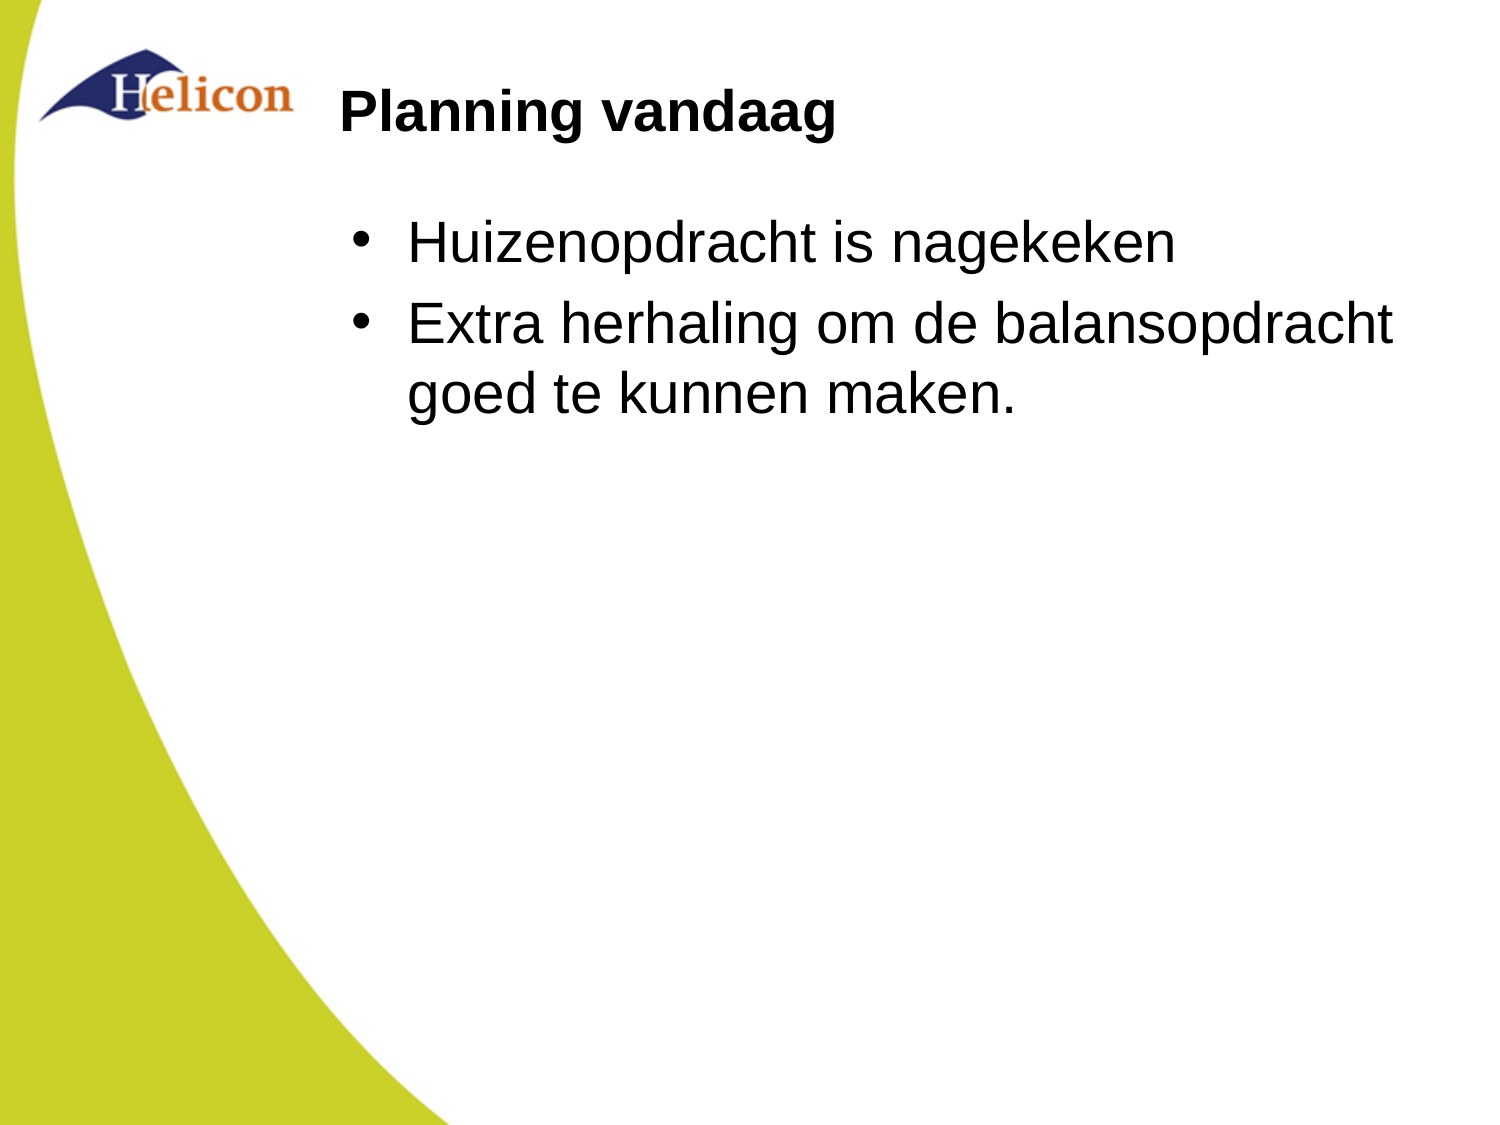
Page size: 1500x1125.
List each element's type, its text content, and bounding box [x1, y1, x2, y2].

list Huizenopdracht is nagekeken Extra herhaling om de balansopdracht goed te kunnen maken. [336, 196, 1425, 1005]
picture [0, 0, 1500, 1125]
title Planning vandaag [324, 54, 1415, 161]
